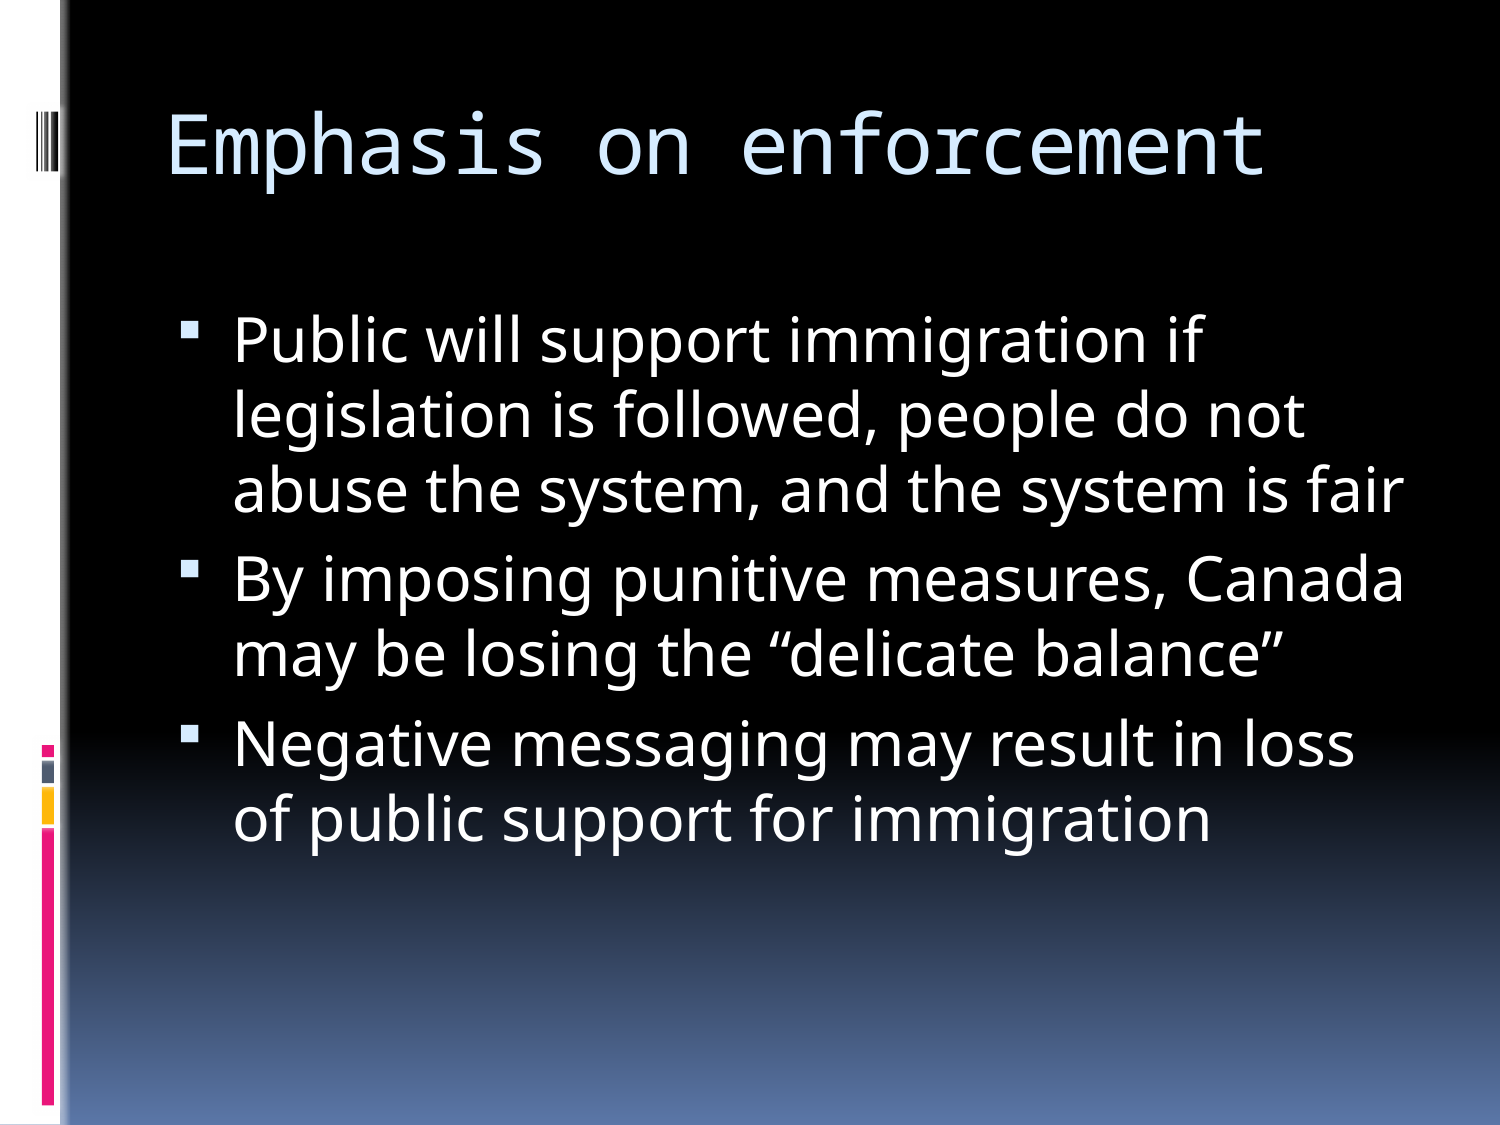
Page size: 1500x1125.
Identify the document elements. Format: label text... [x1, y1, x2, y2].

list Public will support immigration if legislation is followed, people do not abuse the system, and the system is fair By imposing punitive measures, Canada may be losing the “delicate balance” Negative messaging may result in loss of public support for immigration [150, 292, 1425, 1043]
title Emphasis on enforcement [150, 83, 1425, 234]
